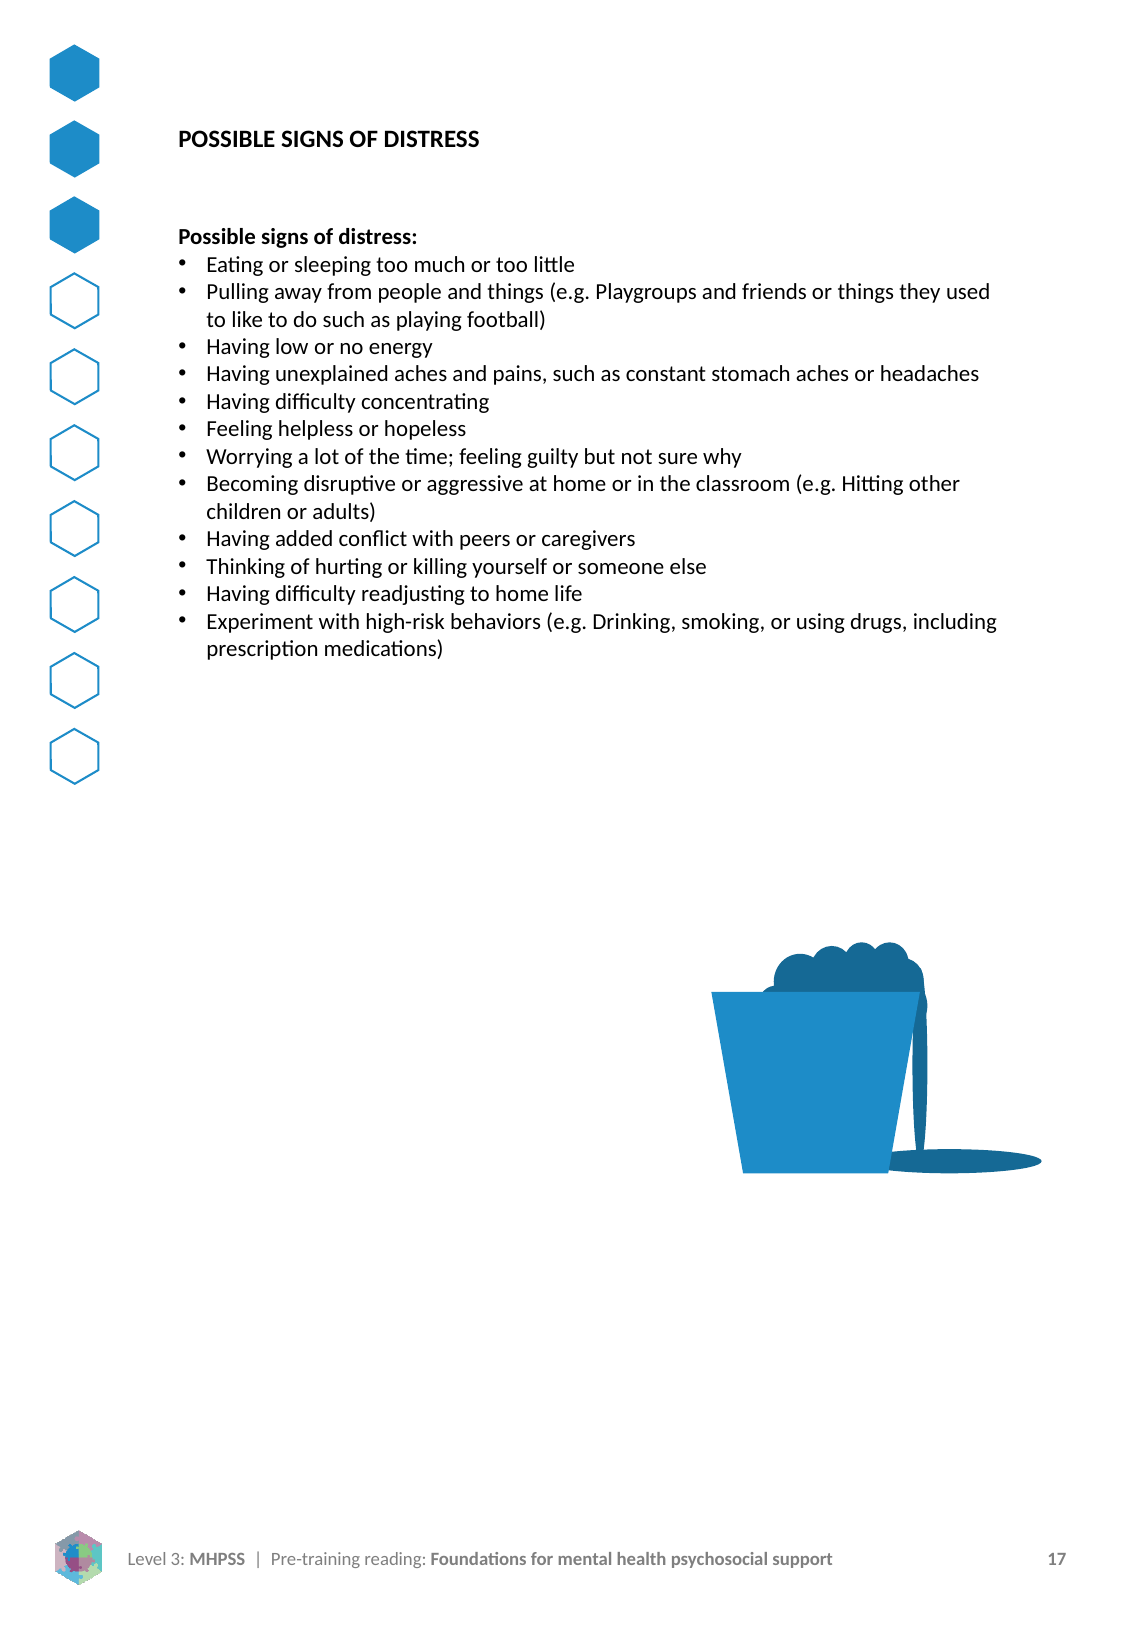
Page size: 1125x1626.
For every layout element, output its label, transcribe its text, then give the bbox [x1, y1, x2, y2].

text_box [711, 991, 920, 1174]
text_box Possible signs of distress: Eating or sleeping too much or too little Pulling away from people and things (e.g. Playgroups and friends or things they used to like to do such as playing football) Having low or no energy Having unexplained aches and pains, such as constant stomach aches or headaches Having difficulty concentrating Feeling helpless or hopeless Worrying a lot of the time; feeling guilty but not sure why Becoming disruptive or aggressive at home or in the classroom (e.g. Hitting other children or adults) Having added conflict with peers or caregivers Thinking of hurting or killing yourself or someone else Having difficulty readjusting to home life Experiment with high-risk behaviors (e.g. Drinking, smoking, or using drugs, including prescription medications) [163, 186, 1025, 697]
text_box [50, 45, 99, 101]
text_box [50, 653, 99, 708]
text_box [50, 728, 99, 784]
text_box [50, 425, 99, 481]
text_box [50, 349, 99, 405]
picture [55, 1530, 102, 1585]
text_box [889, 1149, 1042, 1174]
text_box [50, 121, 99, 177]
text_box [50, 273, 99, 329]
text_box POSSIBLE SIGNS OF DISTRESS [163, 115, 1025, 161]
text_box [50, 197, 99, 253]
text_box [763, 942, 921, 991]
text_box [912, 968, 928, 1149]
text_box [50, 577, 99, 632]
text_box [50, 501, 99, 557]
